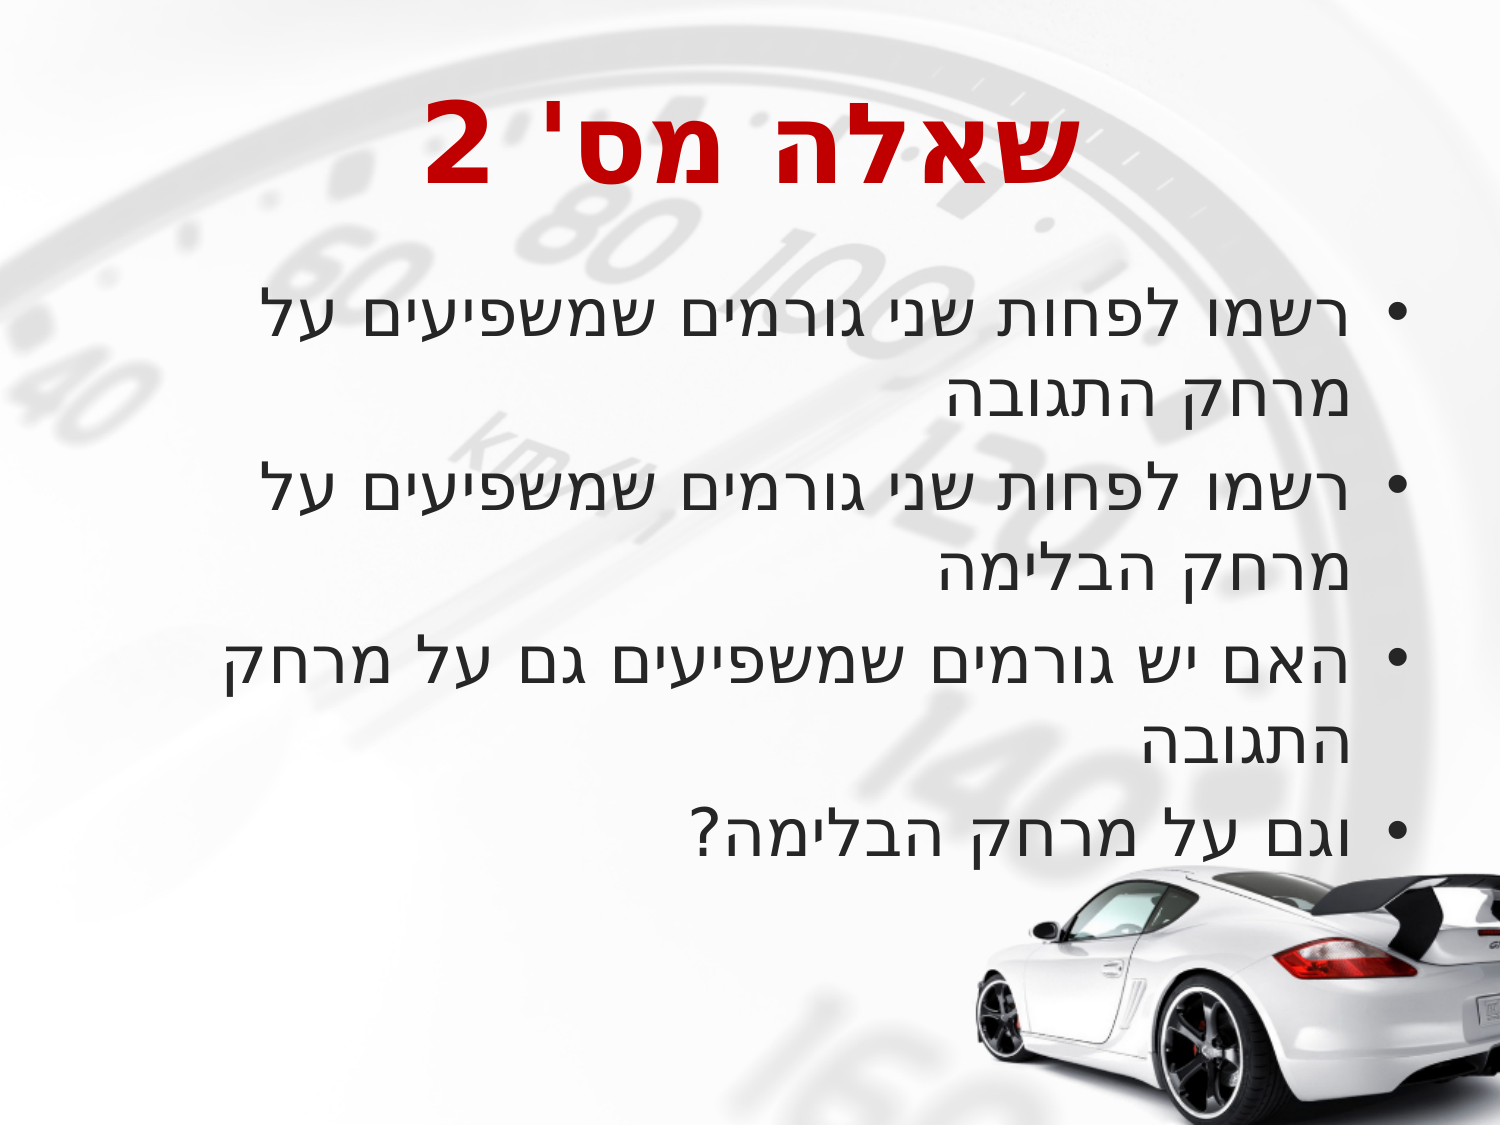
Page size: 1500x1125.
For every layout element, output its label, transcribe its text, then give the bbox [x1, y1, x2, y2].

picture [0, 0, 1500, 1125]
title שאלה מס' 2 [75, 45, 1425, 233]
list רשמו לפחות שני גורמים שמשפיעים על מרחק התגובה רשמו לפחות שני גורמים שמשפיעים על מרחק הבלימה האם יש גורמים שמשפיעים גם על מרחק התגובה וגם על מרחק הבלימה? [75, 262, 1425, 1025]
